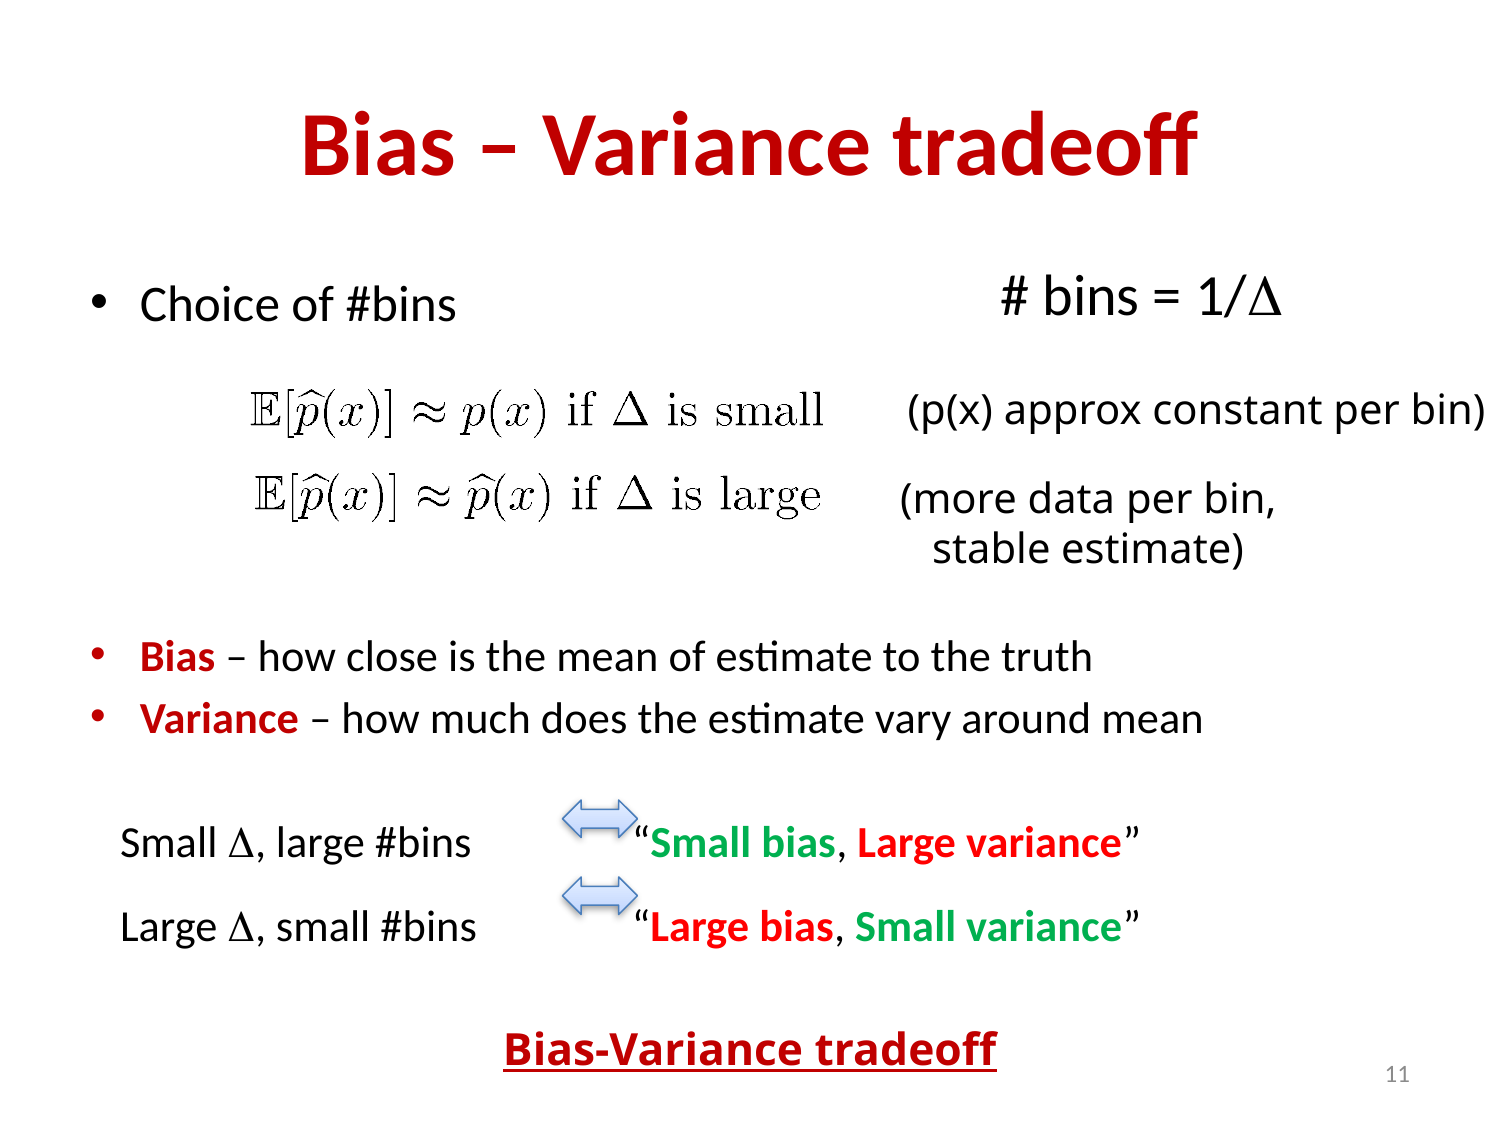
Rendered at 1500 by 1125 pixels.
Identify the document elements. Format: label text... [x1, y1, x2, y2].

slide_number 11 [1074, 1042, 1425, 1103]
list Choice of #bins Bias – how close is the mean of estimate to the truth Variance – how much does the estimate vary around mean Small D, large #bins “Small bias, Large variance” Large D, small #bins “Large bias, Small variance” Bias-Variance tradeoff [75, 262, 1425, 1088]
text_box (more data per bin, stable estimate) [885, 464, 1303, 580]
picture [249, 387, 828, 441]
text_box # bins = 1/D [985, 249, 1361, 335]
title Bias – Variance tradeoff [75, 45, 1425, 233]
picture [254, 471, 823, 526]
text_box [561, 799, 638, 839]
text_box [561, 876, 638, 916]
text_box (p(x) approx constant per bin) [892, 375, 1500, 440]
